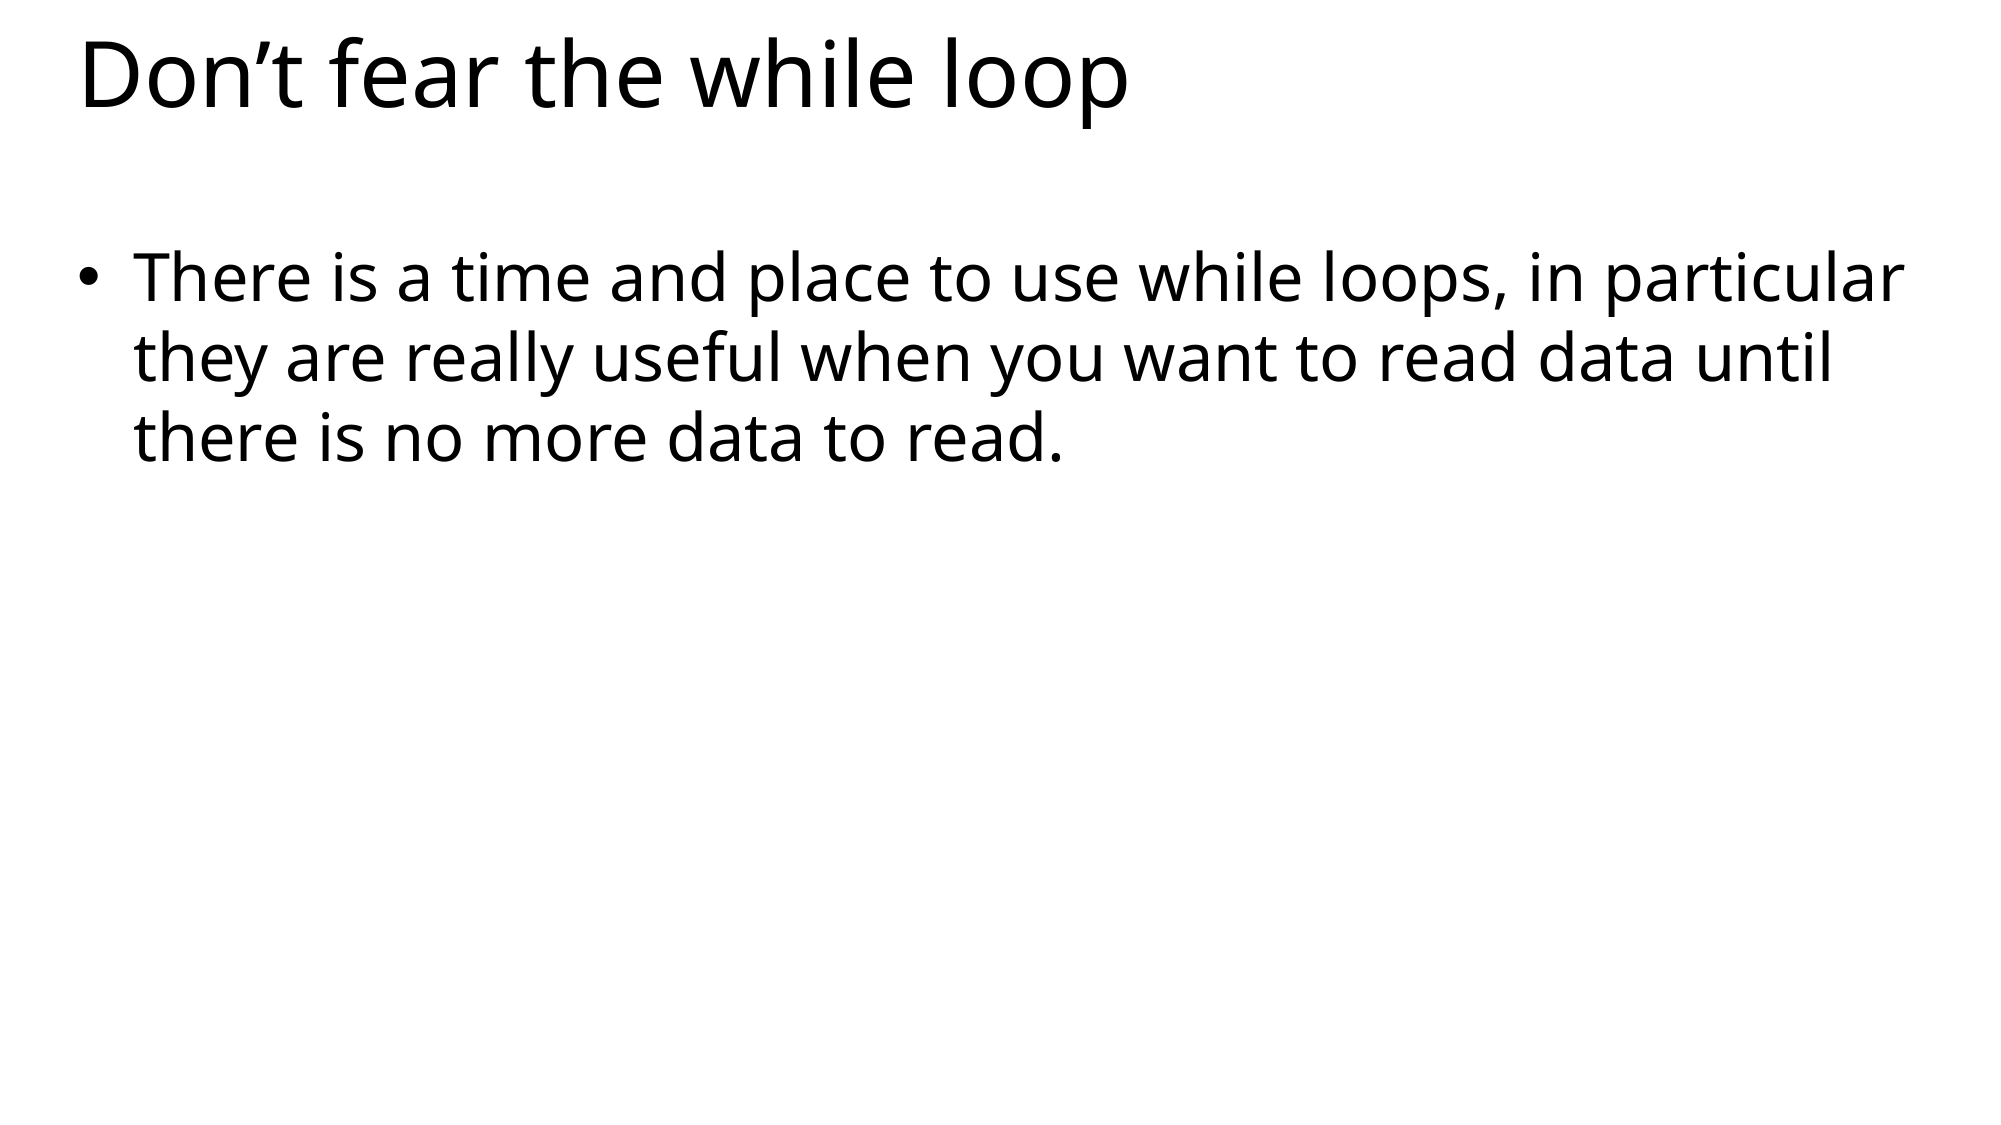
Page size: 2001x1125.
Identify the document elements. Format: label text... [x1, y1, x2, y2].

title Don’t fear the while loop [62, 29, 1953, 205]
list There is a time and place to use while loops, in particular they are really useful when you want to read data until there is no more data to read. [62, 227, 1953, 1096]
